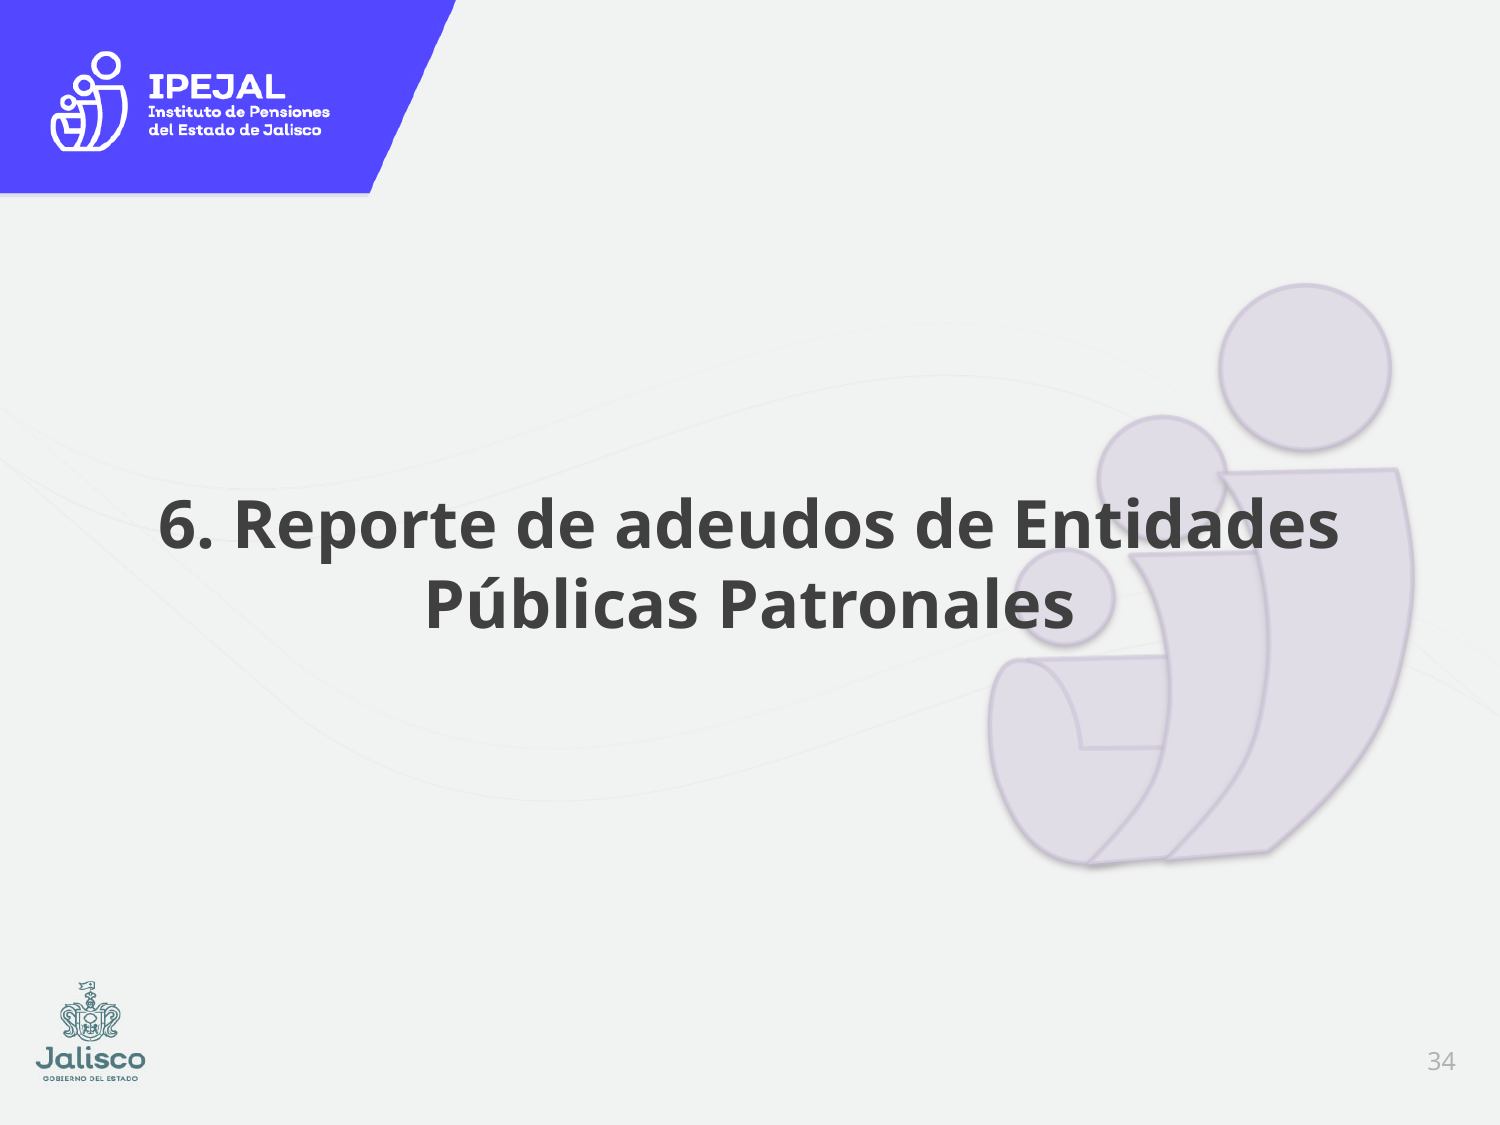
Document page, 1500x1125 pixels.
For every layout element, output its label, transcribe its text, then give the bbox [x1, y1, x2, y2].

slide_number 34 [1396, 1029, 1472, 1090]
picture [0, 0, 1500, 193]
text_box 6. Reporte de adeudos de Entidades Públicas Patronales [0, 474, 1500, 649]
picture [0, 932, 1500, 1125]
